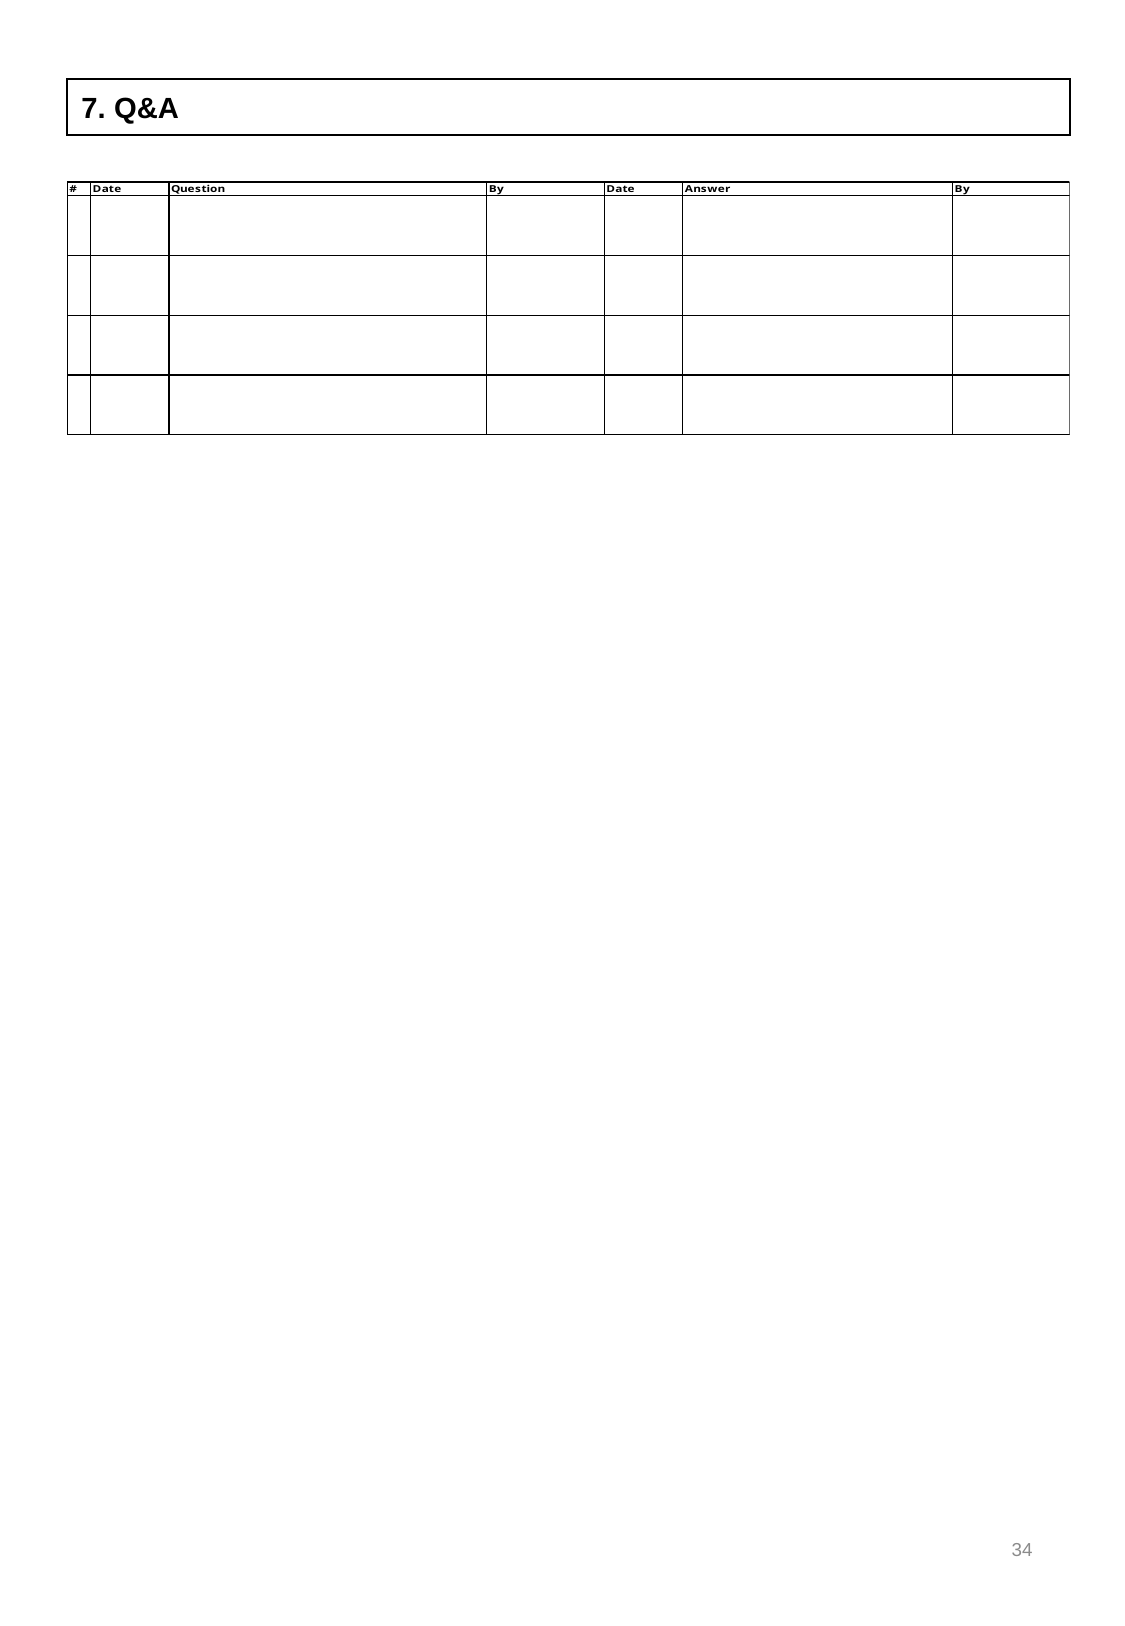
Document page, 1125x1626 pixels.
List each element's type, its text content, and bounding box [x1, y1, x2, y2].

text_box 7. Q&A [66, 78, 1071, 136]
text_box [66, 181, 1071, 449]
slide_number 34 [794, 1506, 1048, 1593]
